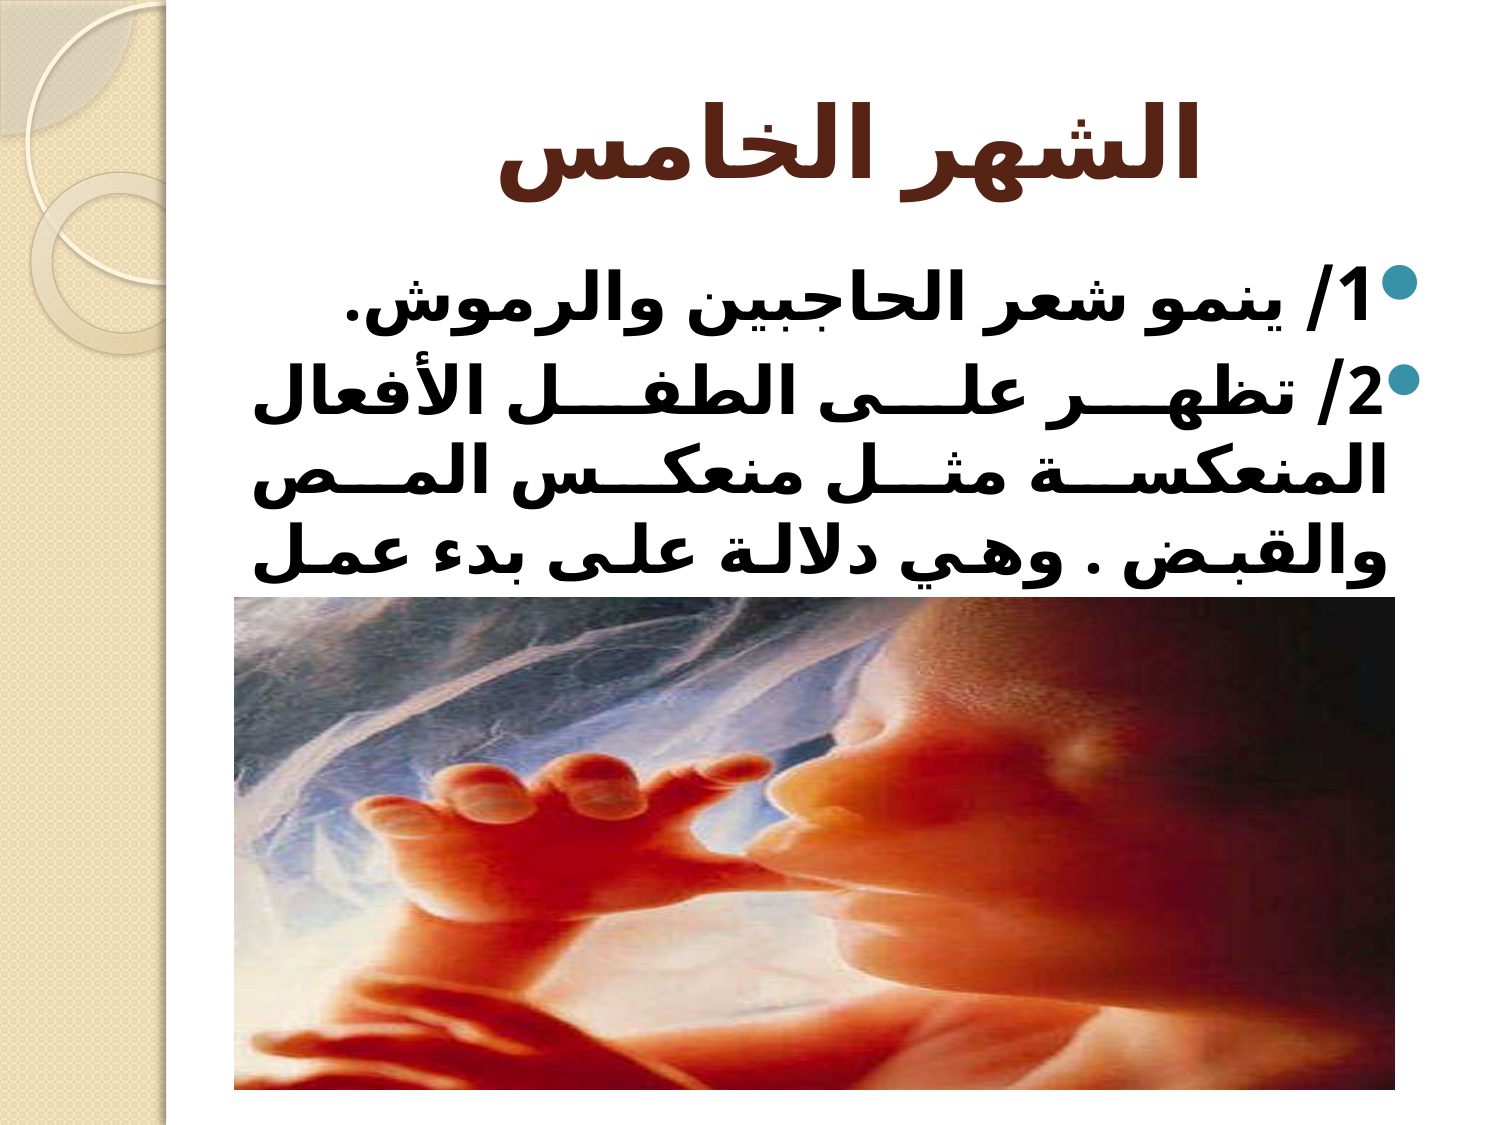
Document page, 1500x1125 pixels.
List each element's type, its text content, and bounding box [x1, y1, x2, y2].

list 1/ ينمو شعر الحاجبين والرموش. 2/ تظهر على الطفل الأفعال المنعكسة مثل منعكس المص والقبض . وهي دلالة على بدء عمل الجهاز العصبي ..كما هو موضح بالصورة . [235, 237, 1466, 1025]
title الشهر الخامس [235, 45, 1466, 233]
picture [234, 597, 1395, 1090]
